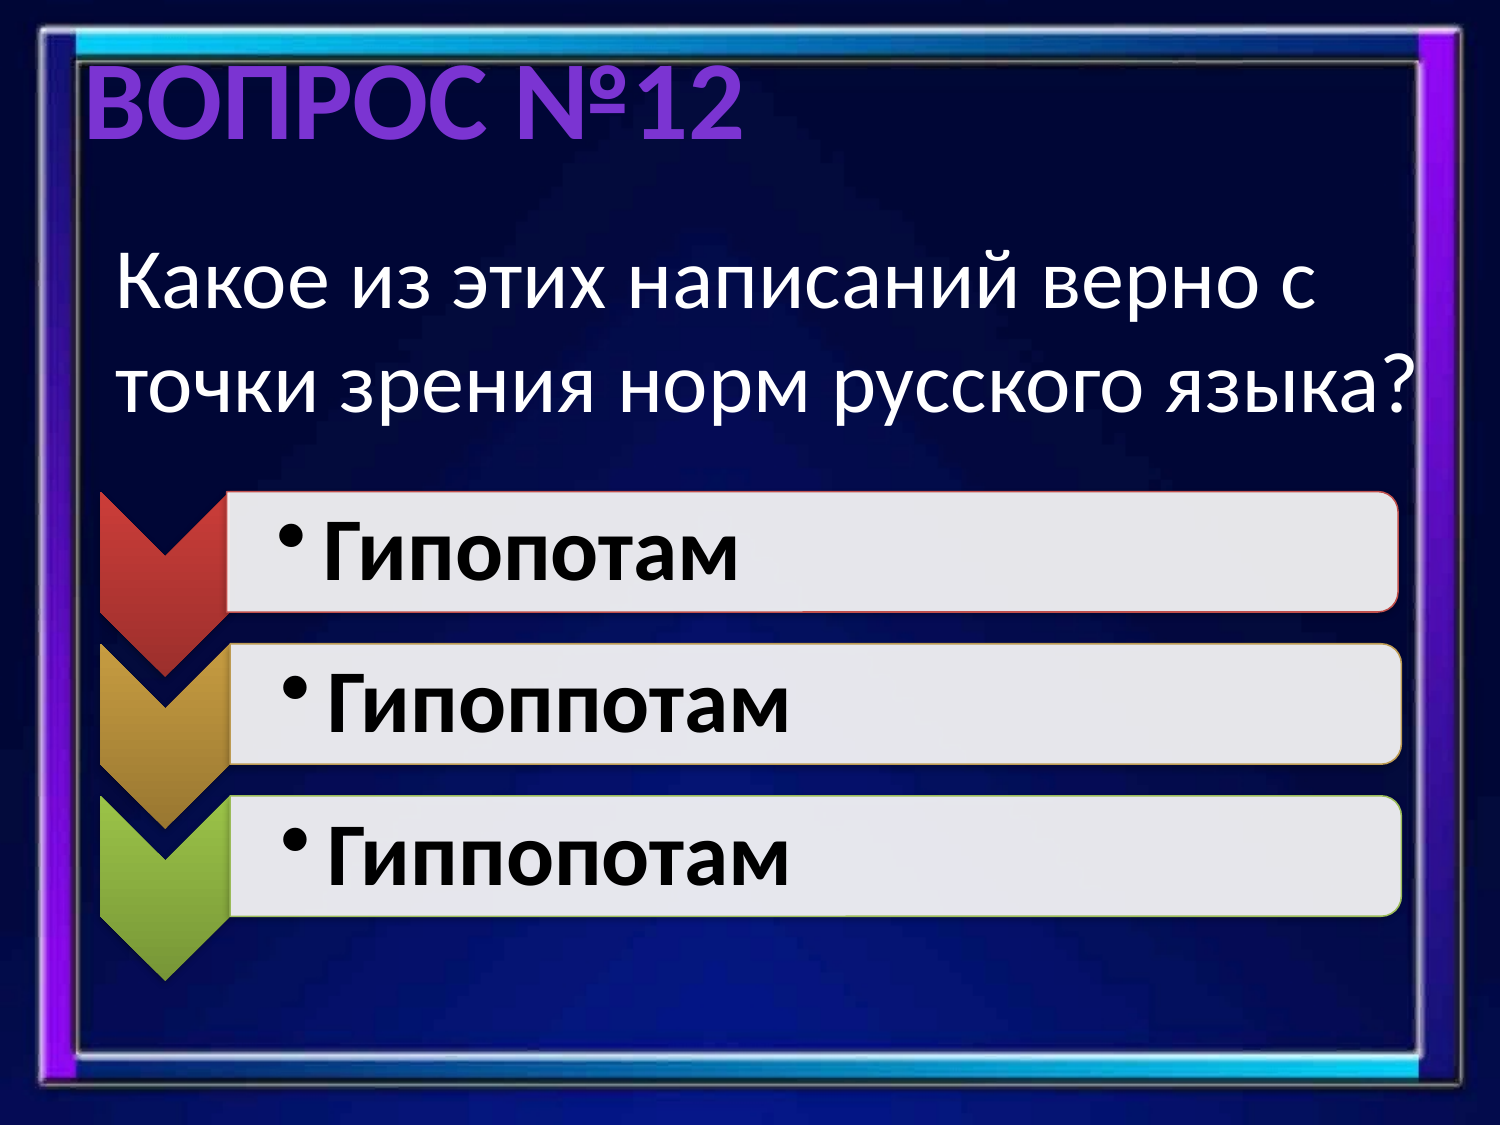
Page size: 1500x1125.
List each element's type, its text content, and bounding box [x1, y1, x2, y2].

text_box Вопрос №12 [68, 19, 761, 170]
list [100, 491, 1402, 982]
picture [0, 0, 1500, 1125]
title Какое из этих написаний верно с точки зрения норм русского языка? [100, 208, 1451, 445]
